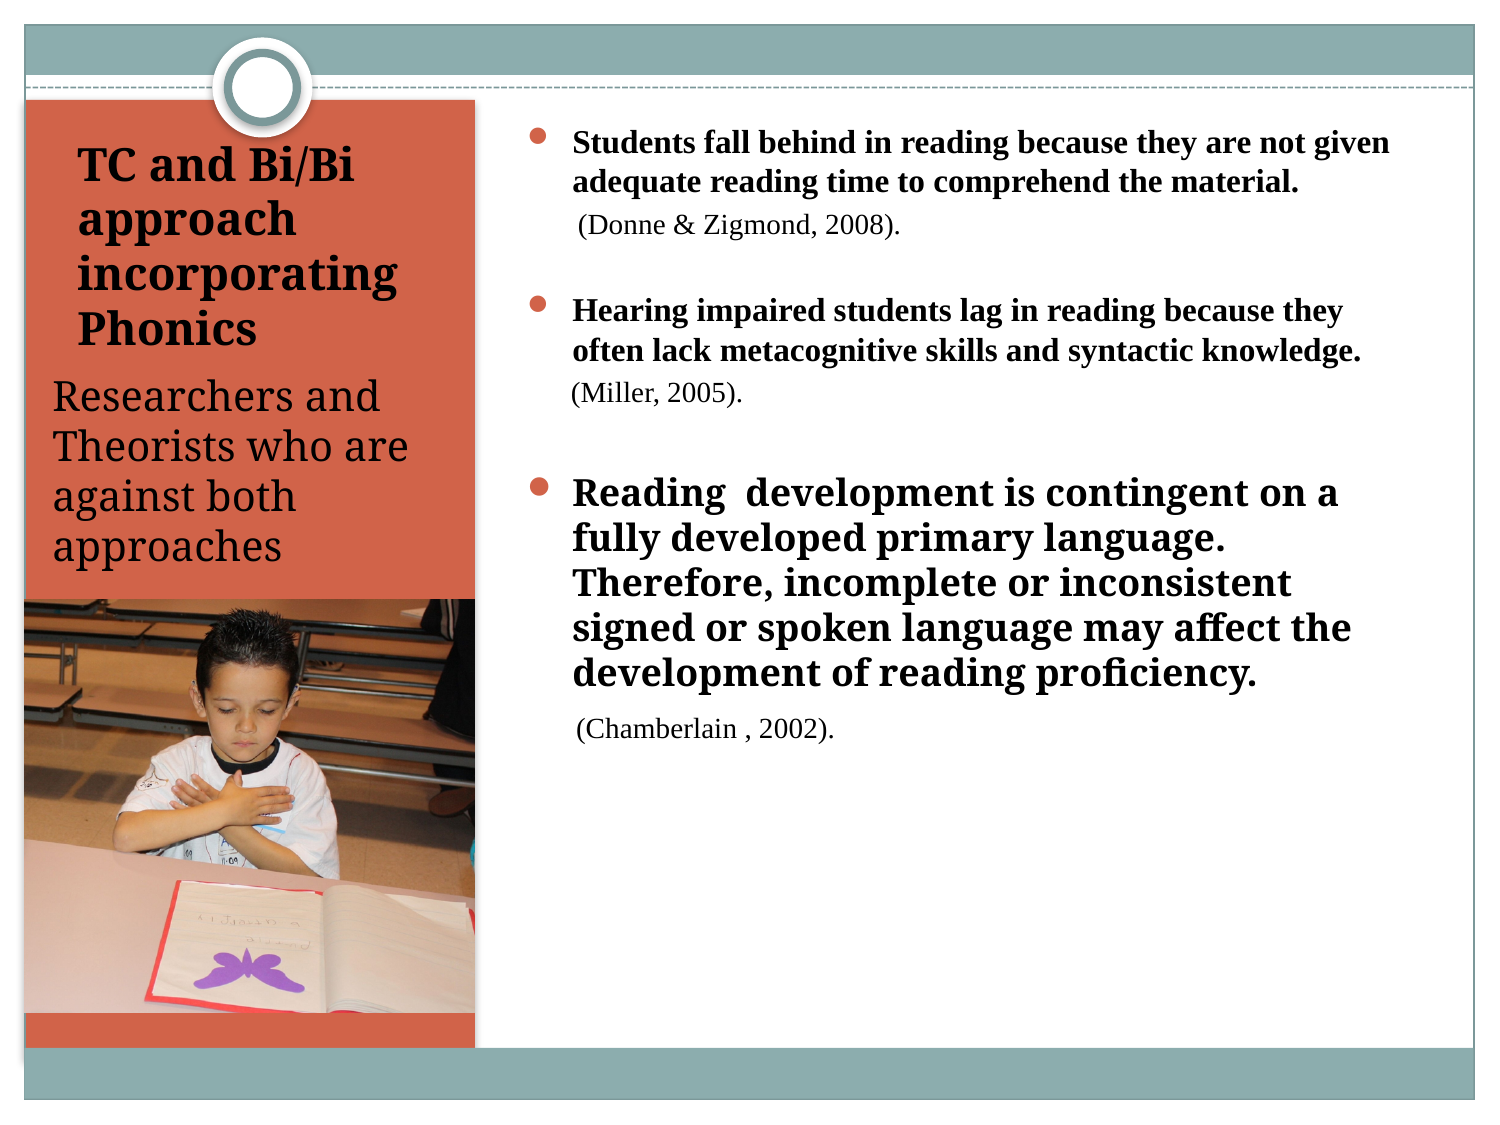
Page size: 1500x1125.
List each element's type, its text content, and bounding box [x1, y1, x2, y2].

list Students fall behind in reading because they are not given adequate reading time to comprehend the material. (Donne & Zigmond, 2008). Hearing impaired students lag in reading because they often lack metacognitive skills and syntactic knowledge. (Miller, 2005). Reading development is contingent on a fully developed primary language. Therefore, incomplete or inconsistent signed or spoken language may affect the development of reading proficiency. (Chamberlain , 2002). [512, 112, 1438, 1000]
list Researchers and Theorists who are against both approaches [37, 362, 425, 597]
title TC and Bi/Bi approach incorporating Phonics [62, 112, 450, 363]
picture [24, 599, 476, 1013]
